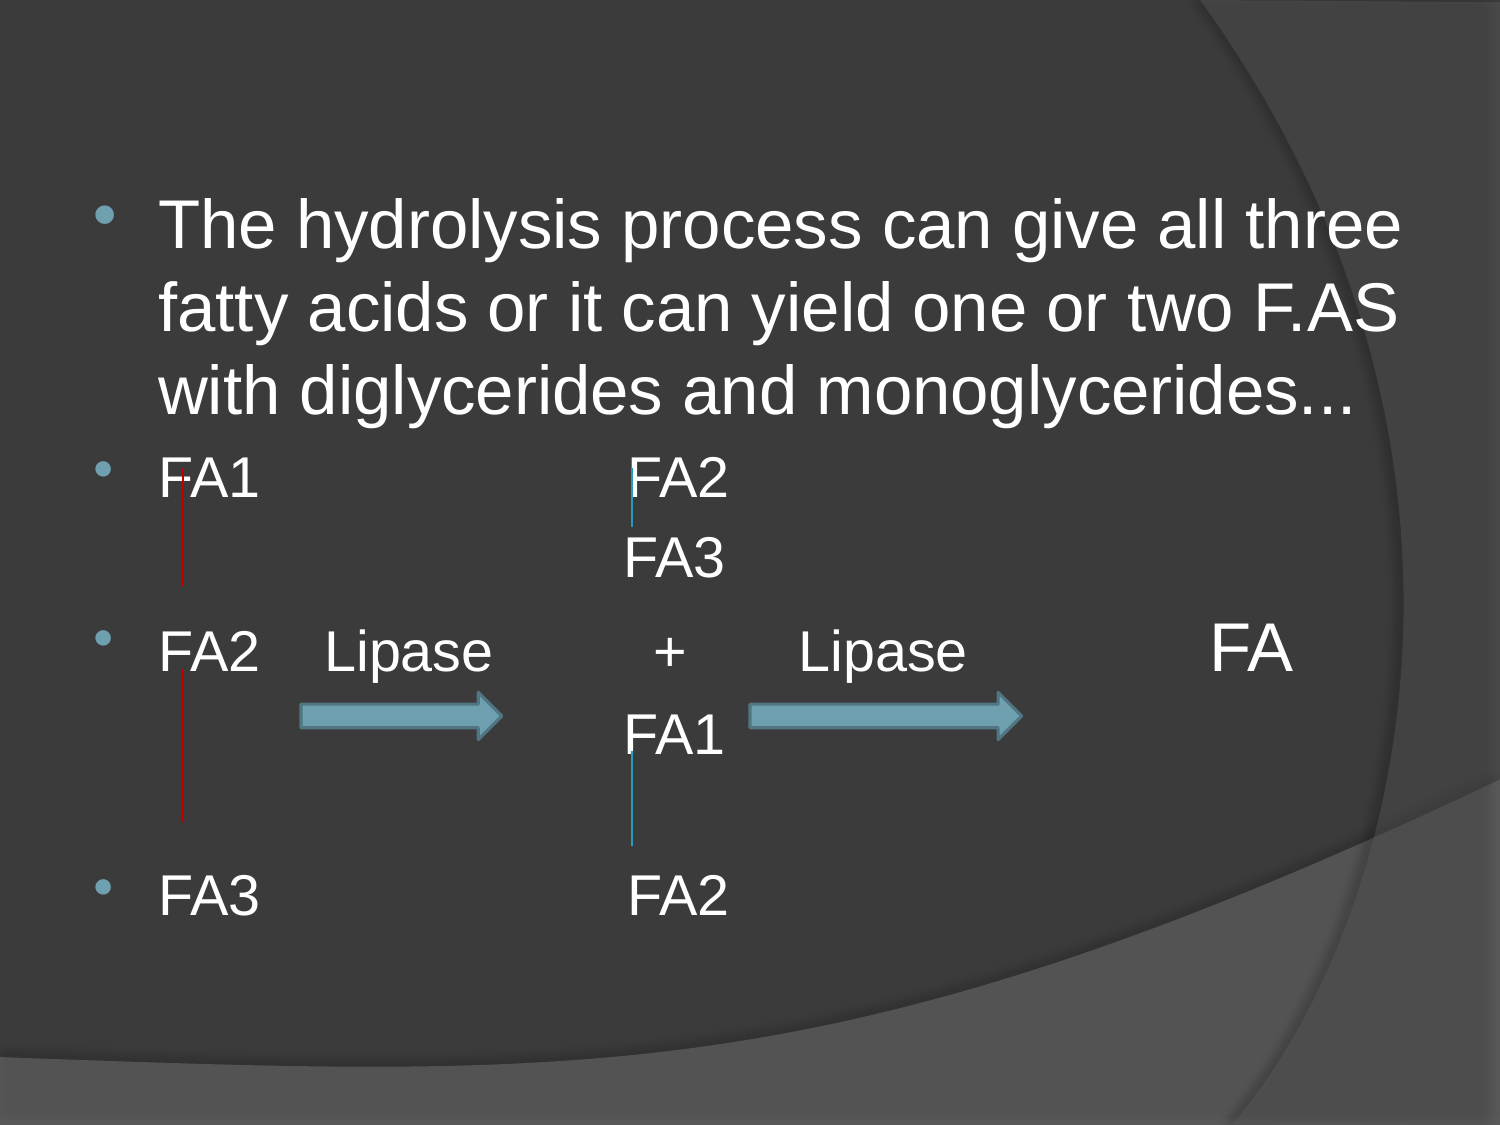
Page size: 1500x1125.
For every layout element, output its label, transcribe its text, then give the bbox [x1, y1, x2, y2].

text_box [299, 690, 503, 742]
list The hydrolysis process can give all three fatty acids or it can yield one or two F.AS with diglycerides and monoglycerides... FA1 FA2 FA3 FA2 Lipase + Lipase FA FA1 FA3 FA2 [75, 172, 1425, 1005]
text_box [748, 690, 1023, 742]
